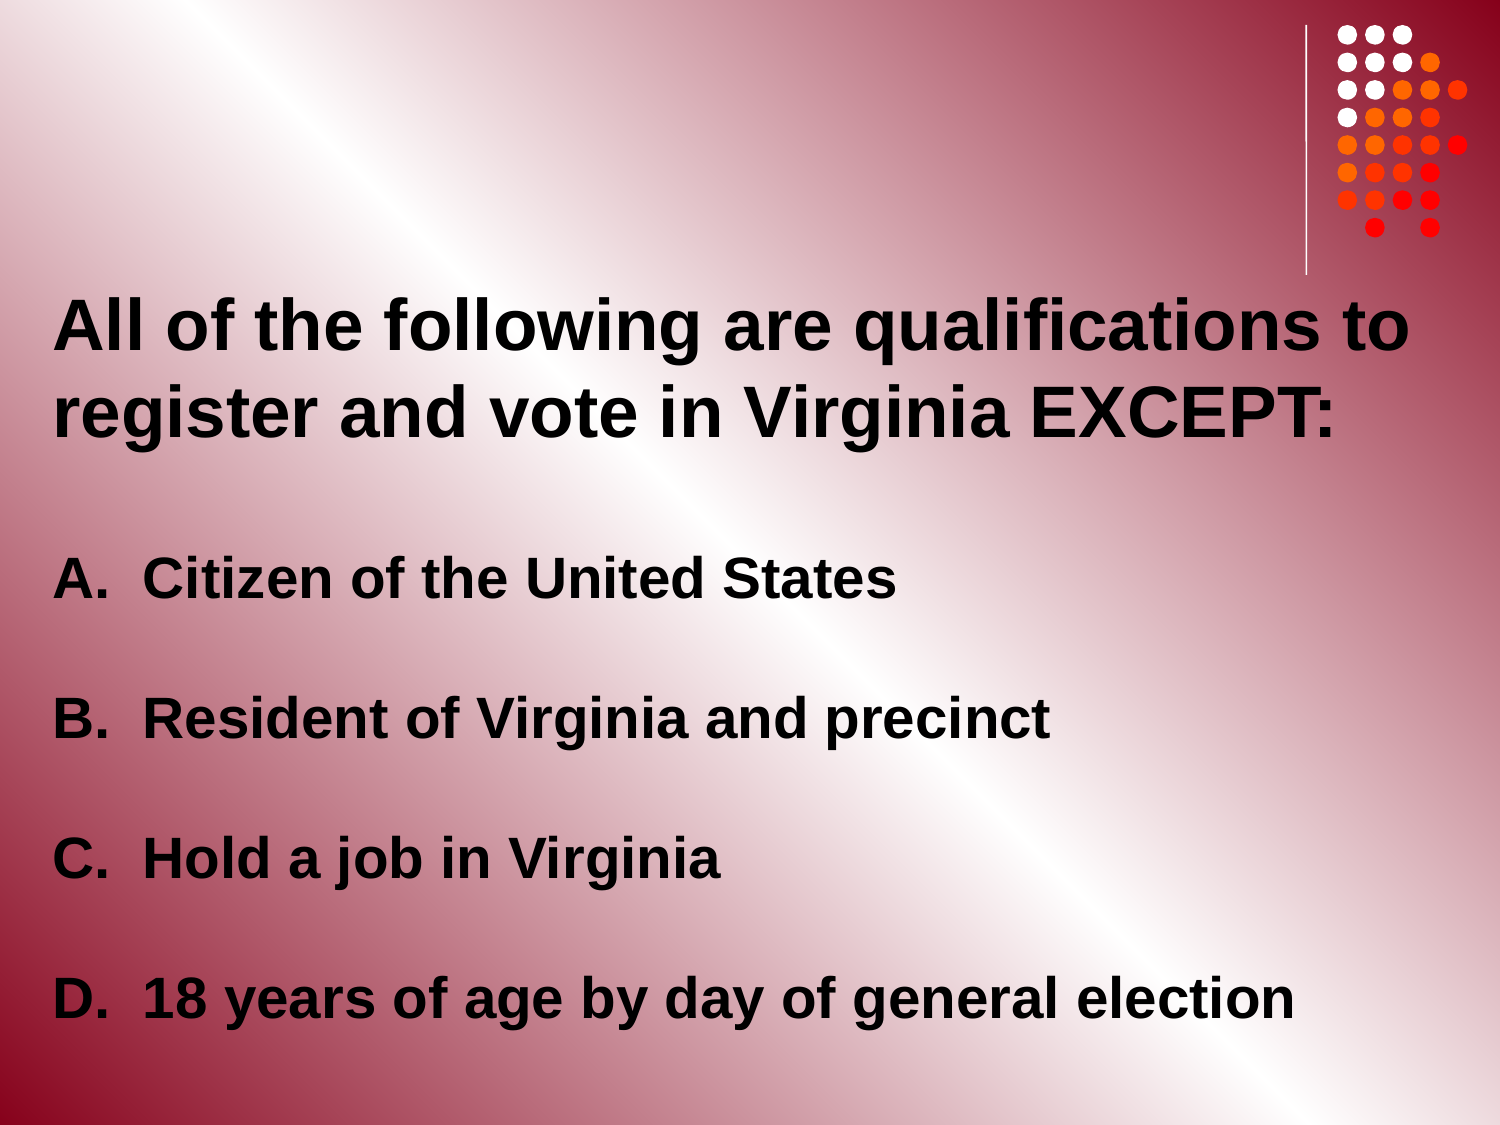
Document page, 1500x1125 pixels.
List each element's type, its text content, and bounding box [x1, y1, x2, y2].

text_box All of the following are qualifications to register and vote in Virginia EXCEPT: A. Citizen of the United States B. Resident of Virginia and precinct C. Hold a job in Virginia D. 18 years of age by day of general election [37, 999, 1463, 1125]
